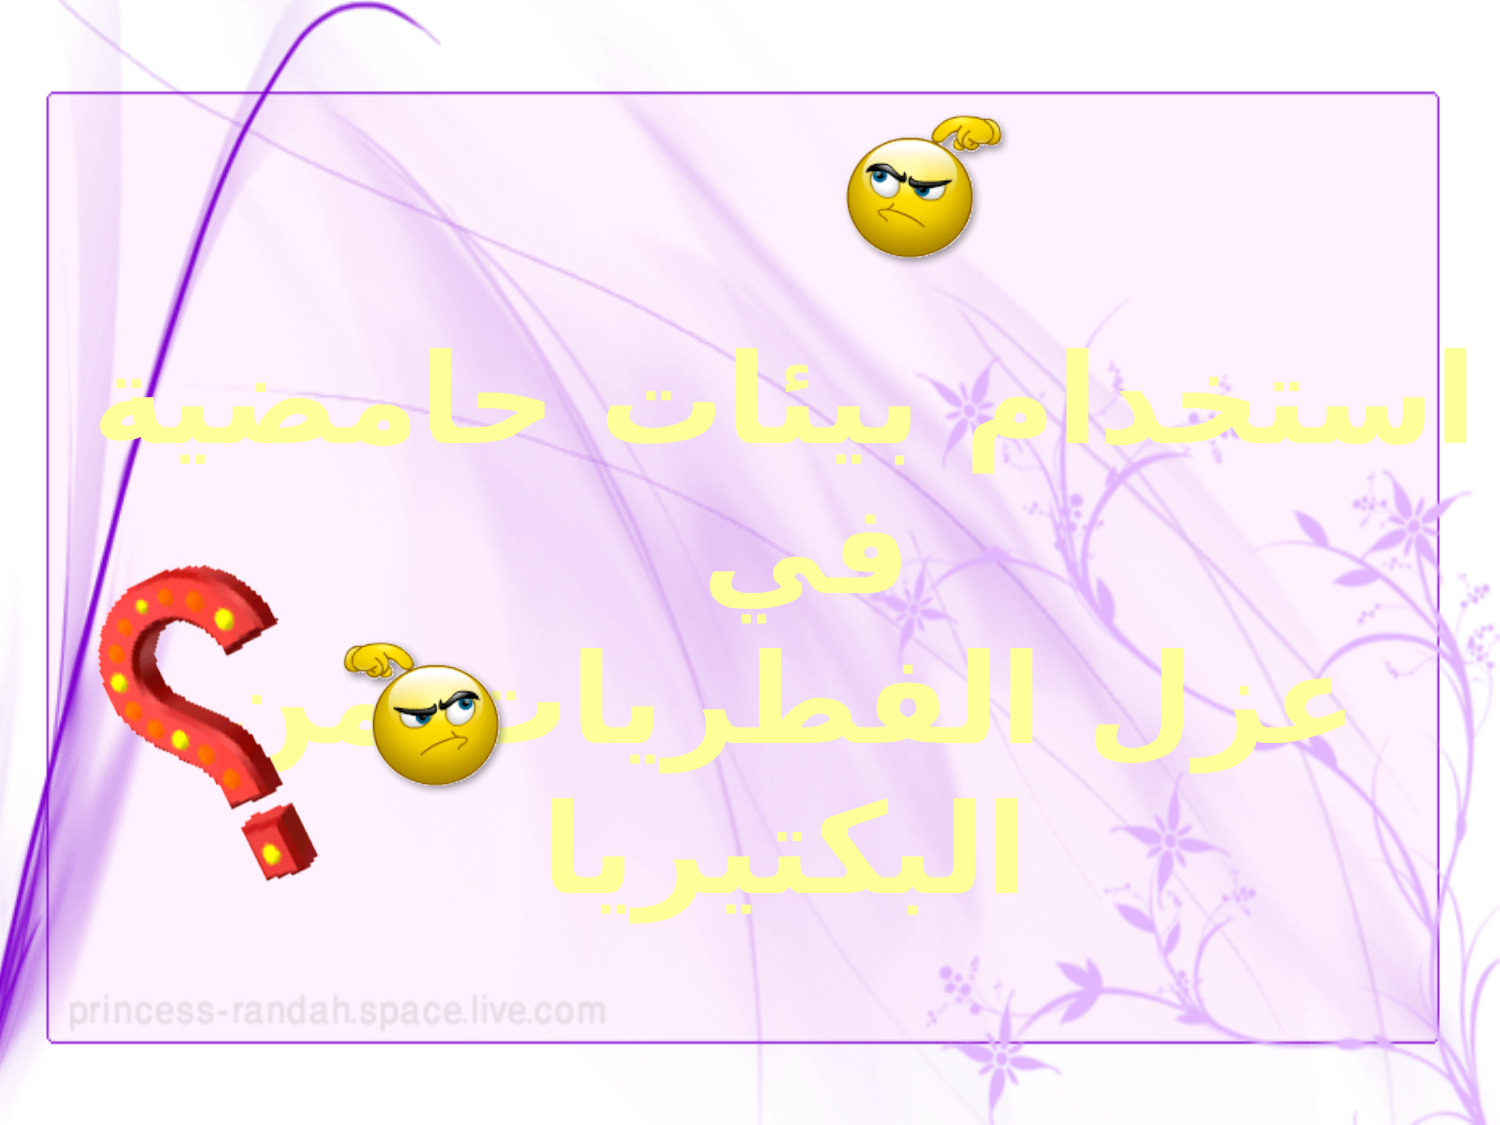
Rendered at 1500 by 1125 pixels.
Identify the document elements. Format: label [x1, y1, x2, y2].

picture [843, 105, 1007, 262]
list [0, 0, 1500, 1125]
picture [94, 521, 503, 932]
